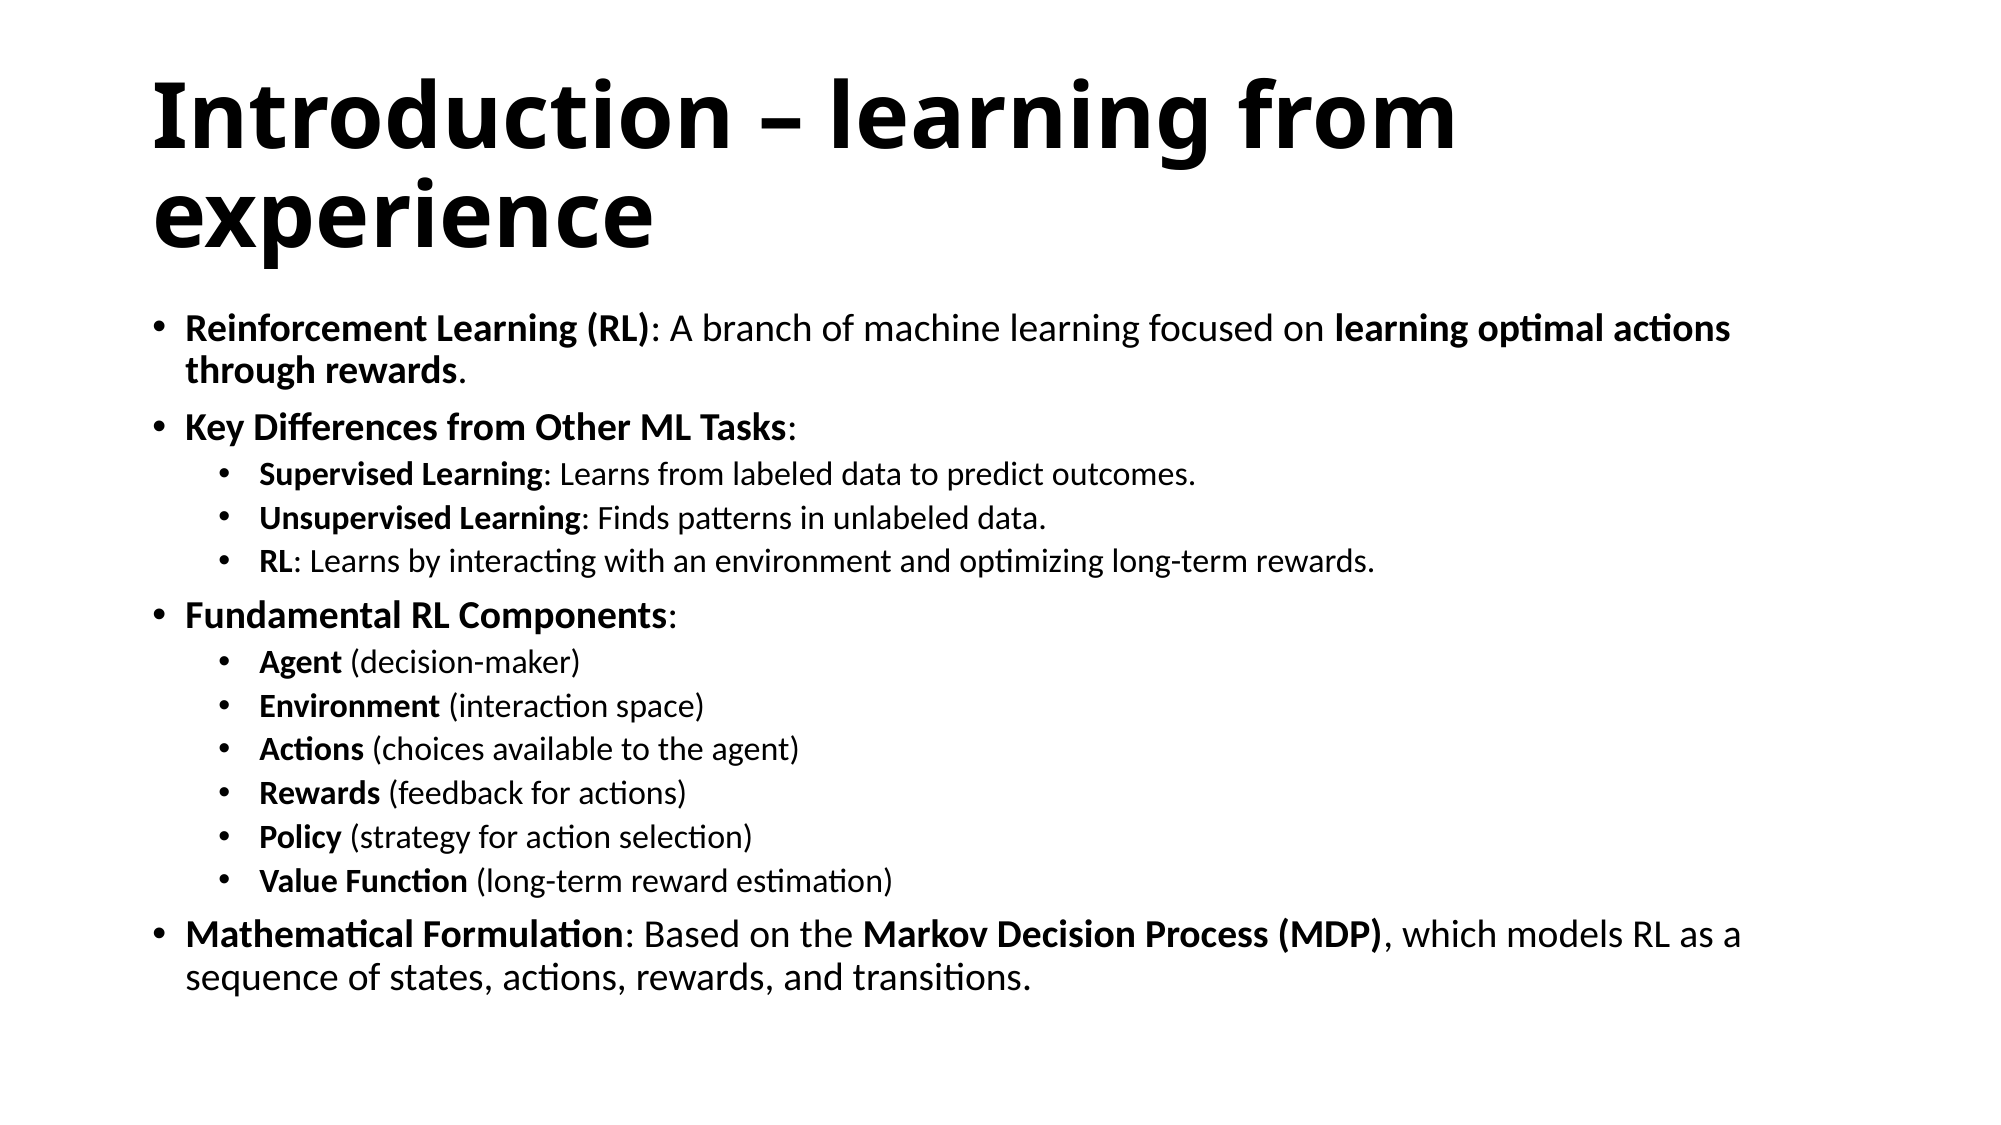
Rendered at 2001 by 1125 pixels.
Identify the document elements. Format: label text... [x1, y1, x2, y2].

list Reinforcement Learning (RL): A branch of machine learning focused on learning optimal actions through rewards. Key Differences from Other ML Tasks: Supervised Learning: Learns from labeled data to predict outcomes. Unsupervised Learning: Finds patterns in unlabeled data. RL: Learns by interacting with an environment and optimizing long-term rewards. Fundamental RL Components: Agent (decision-maker) Environment (interaction space) Actions (choices available to the agent) Rewards (feedback for actions) Policy (strategy for action selection) Value Function (long-term reward estimation) Mathematical Formulation: Based on the Markov Decision Process (MDP), which models RL as a sequence of states, actions, rewards, and transitions. [137, 299, 1863, 1014]
title Introduction – learning from experience [137, 59, 1863, 278]
